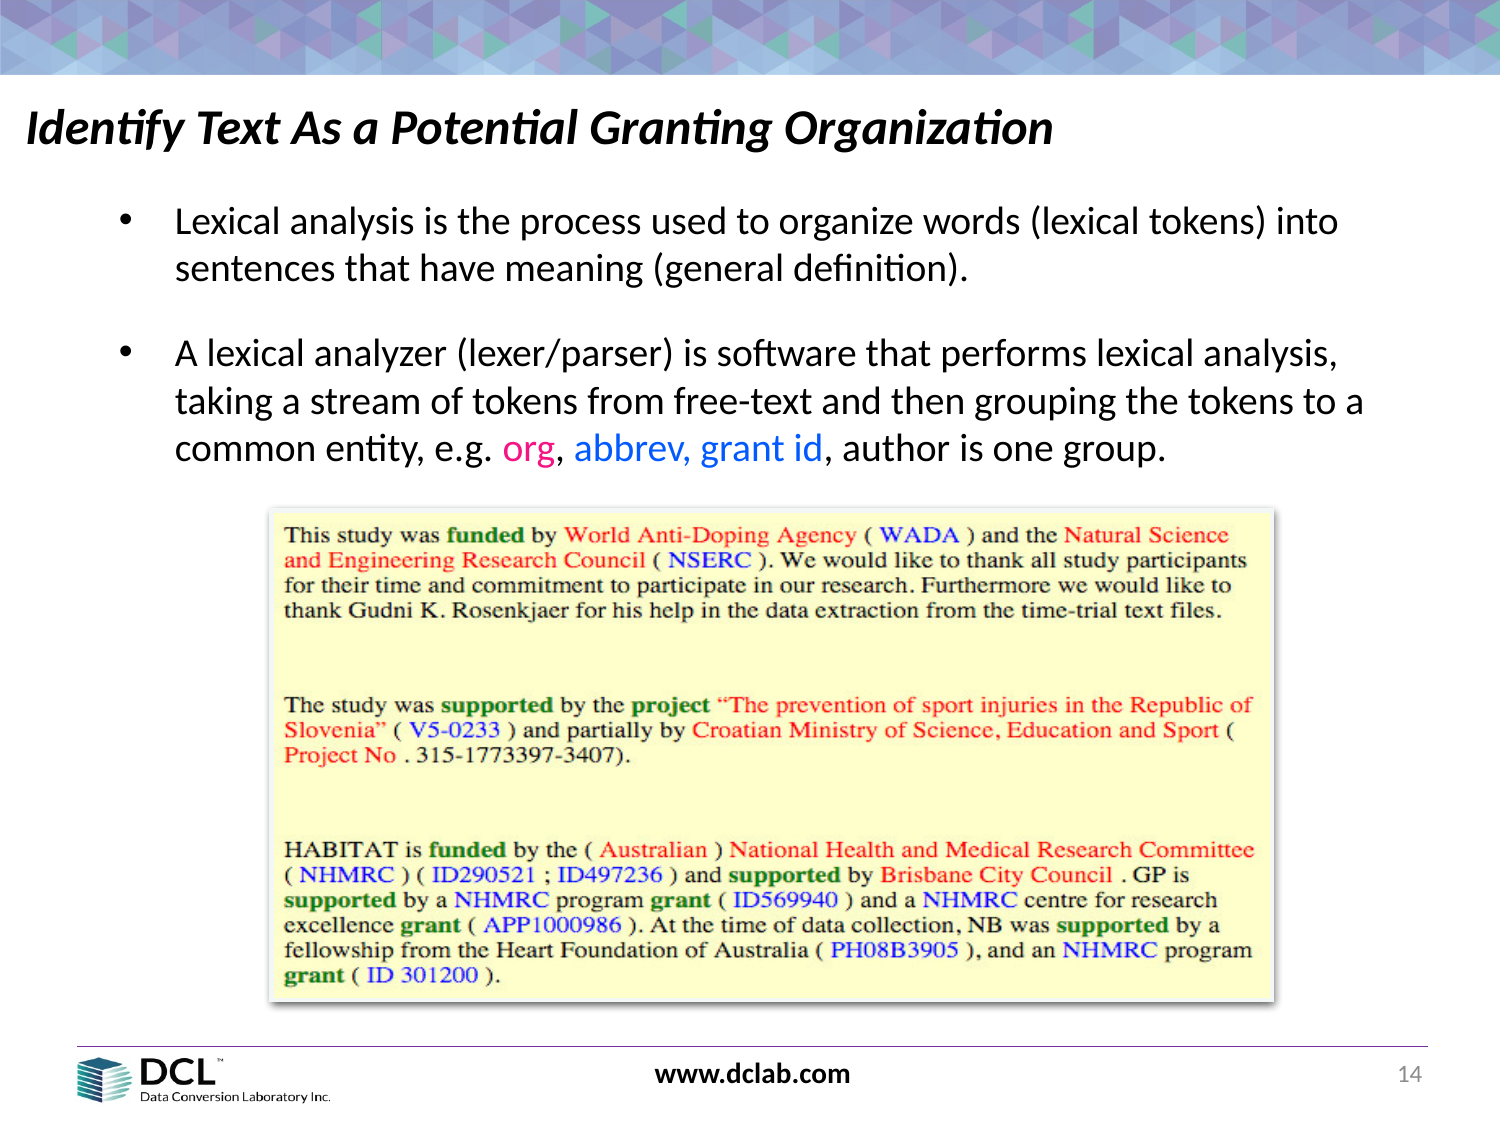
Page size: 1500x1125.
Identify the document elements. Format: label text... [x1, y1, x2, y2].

picture [75, 1057, 330, 1107]
text_box Lexical analysis is the process used to organize words (lexical tokens) into sentences that have meaning (general definition). A lexical analyzer (lexer/parser) is software that performs lexical analysis, taking a stream of tokens from free-text and then grouping the tokens to a common entity, e.g. org, abbrev, grant id, author is one group. [104, 187, 1430, 478]
text_box Identify Text As a Potential Granting Organization [18, 87, 1350, 163]
picture [0, 0, 1500, 75]
slide_number 14 [1087, 1042, 1438, 1103]
picture [273, 512, 1270, 999]
